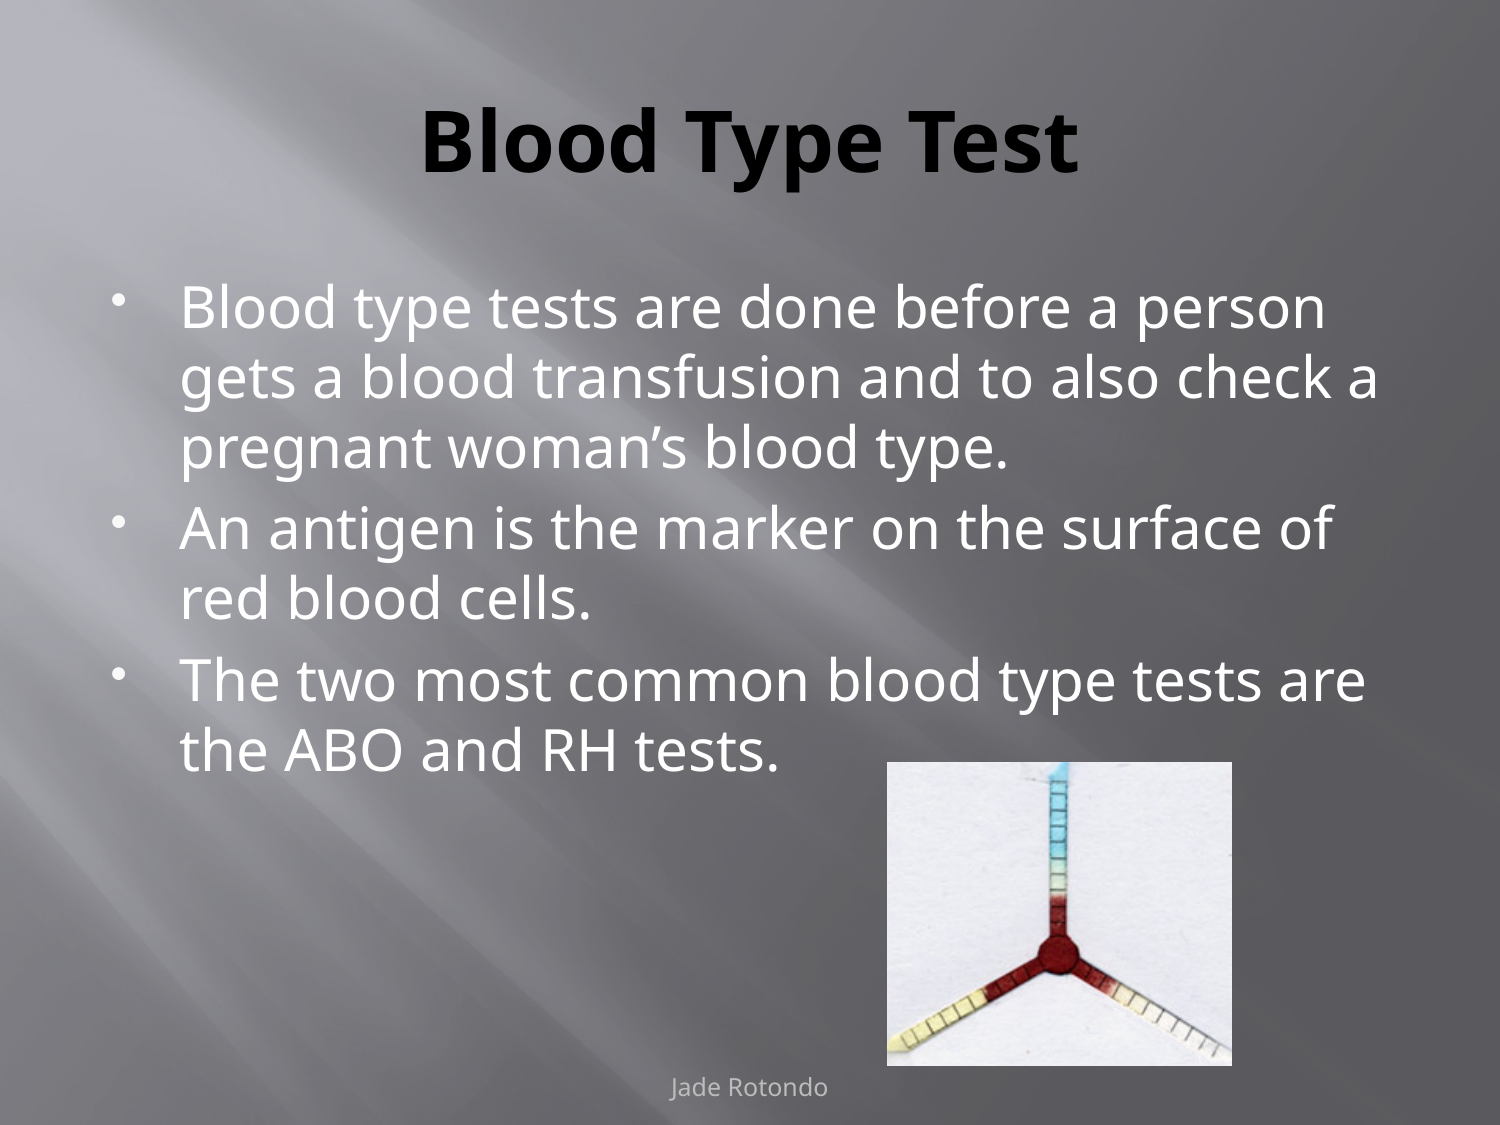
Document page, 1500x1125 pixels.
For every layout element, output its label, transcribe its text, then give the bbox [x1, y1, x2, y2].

picture [887, 762, 1232, 1066]
list Blood type tests are done before a person gets a blood transfusion and to also check a pregnant woman’s blood type. An antigen is the marker on the surface of red blood cells. The two most common blood type tests are the ABO and RH tests. [75, 262, 1425, 1035]
footer Jade Rotondo [512, 1052, 988, 1113]
title Blood Type Test [75, 45, 1425, 233]
